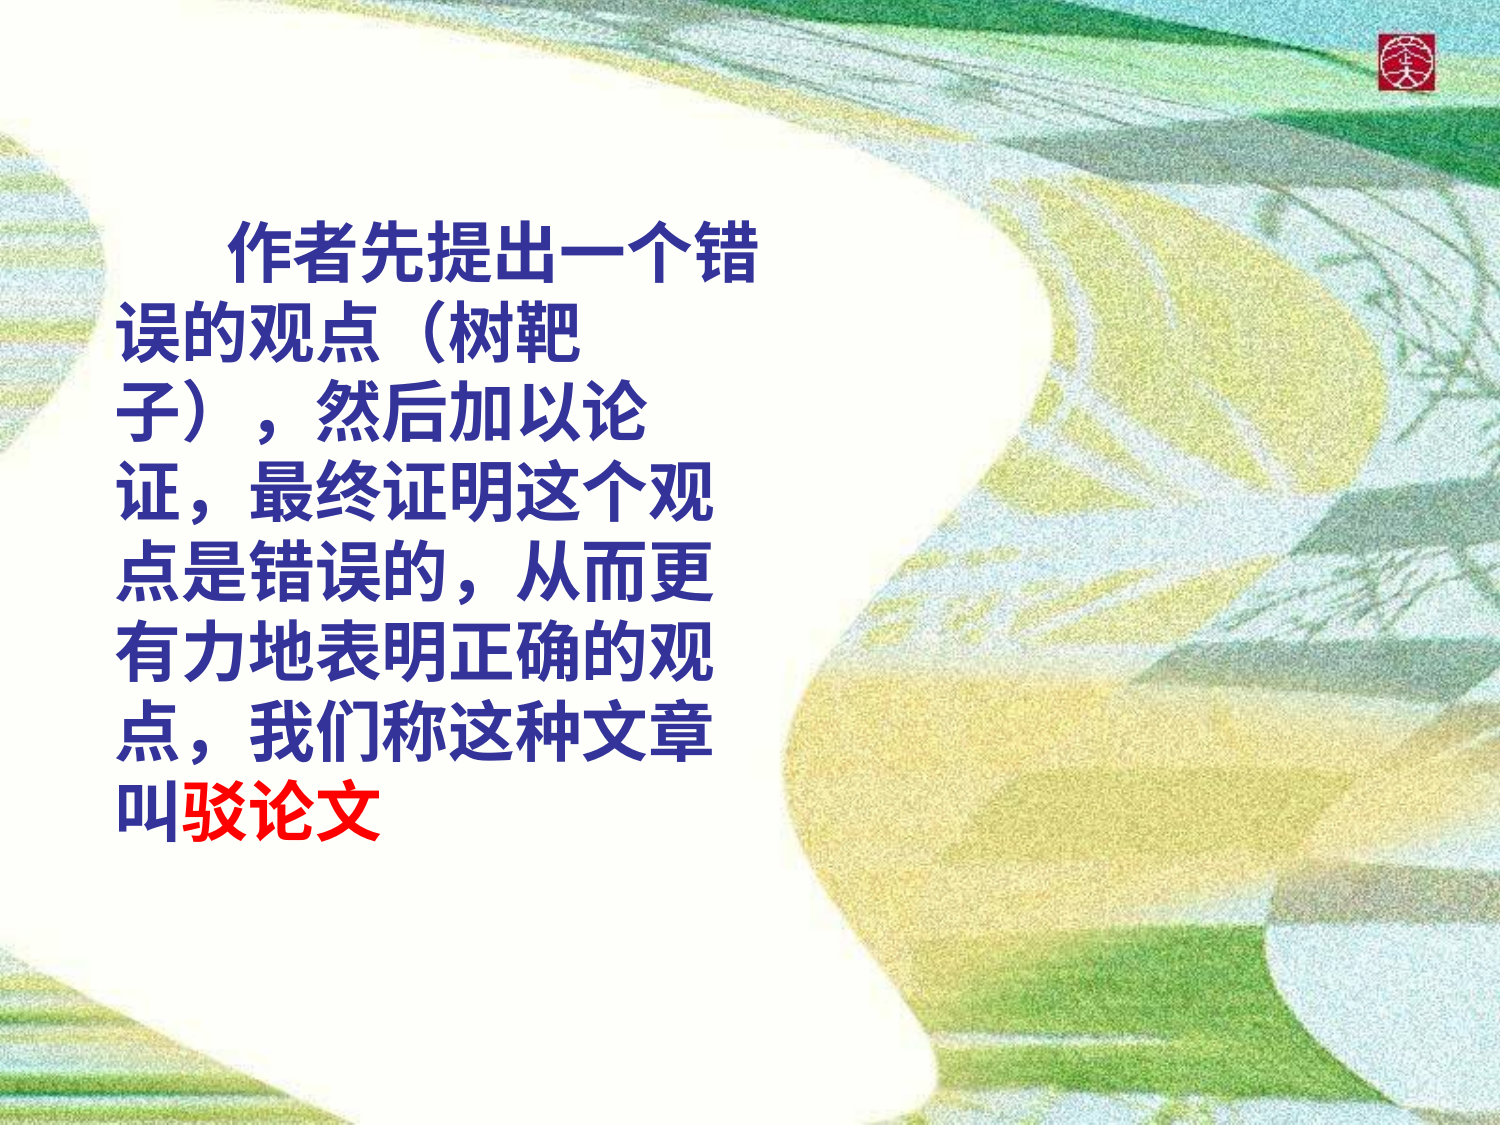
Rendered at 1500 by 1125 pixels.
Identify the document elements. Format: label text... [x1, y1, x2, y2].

text_box 作者先提出一个错误的观点（树靶子），然后加以论证，最终证明这个观点是错误的，从而更有力地表明正确的观点，我们称这种文章叫驳论文 [100, 202, 786, 858]
picture [0, 0, 1500, 1125]
